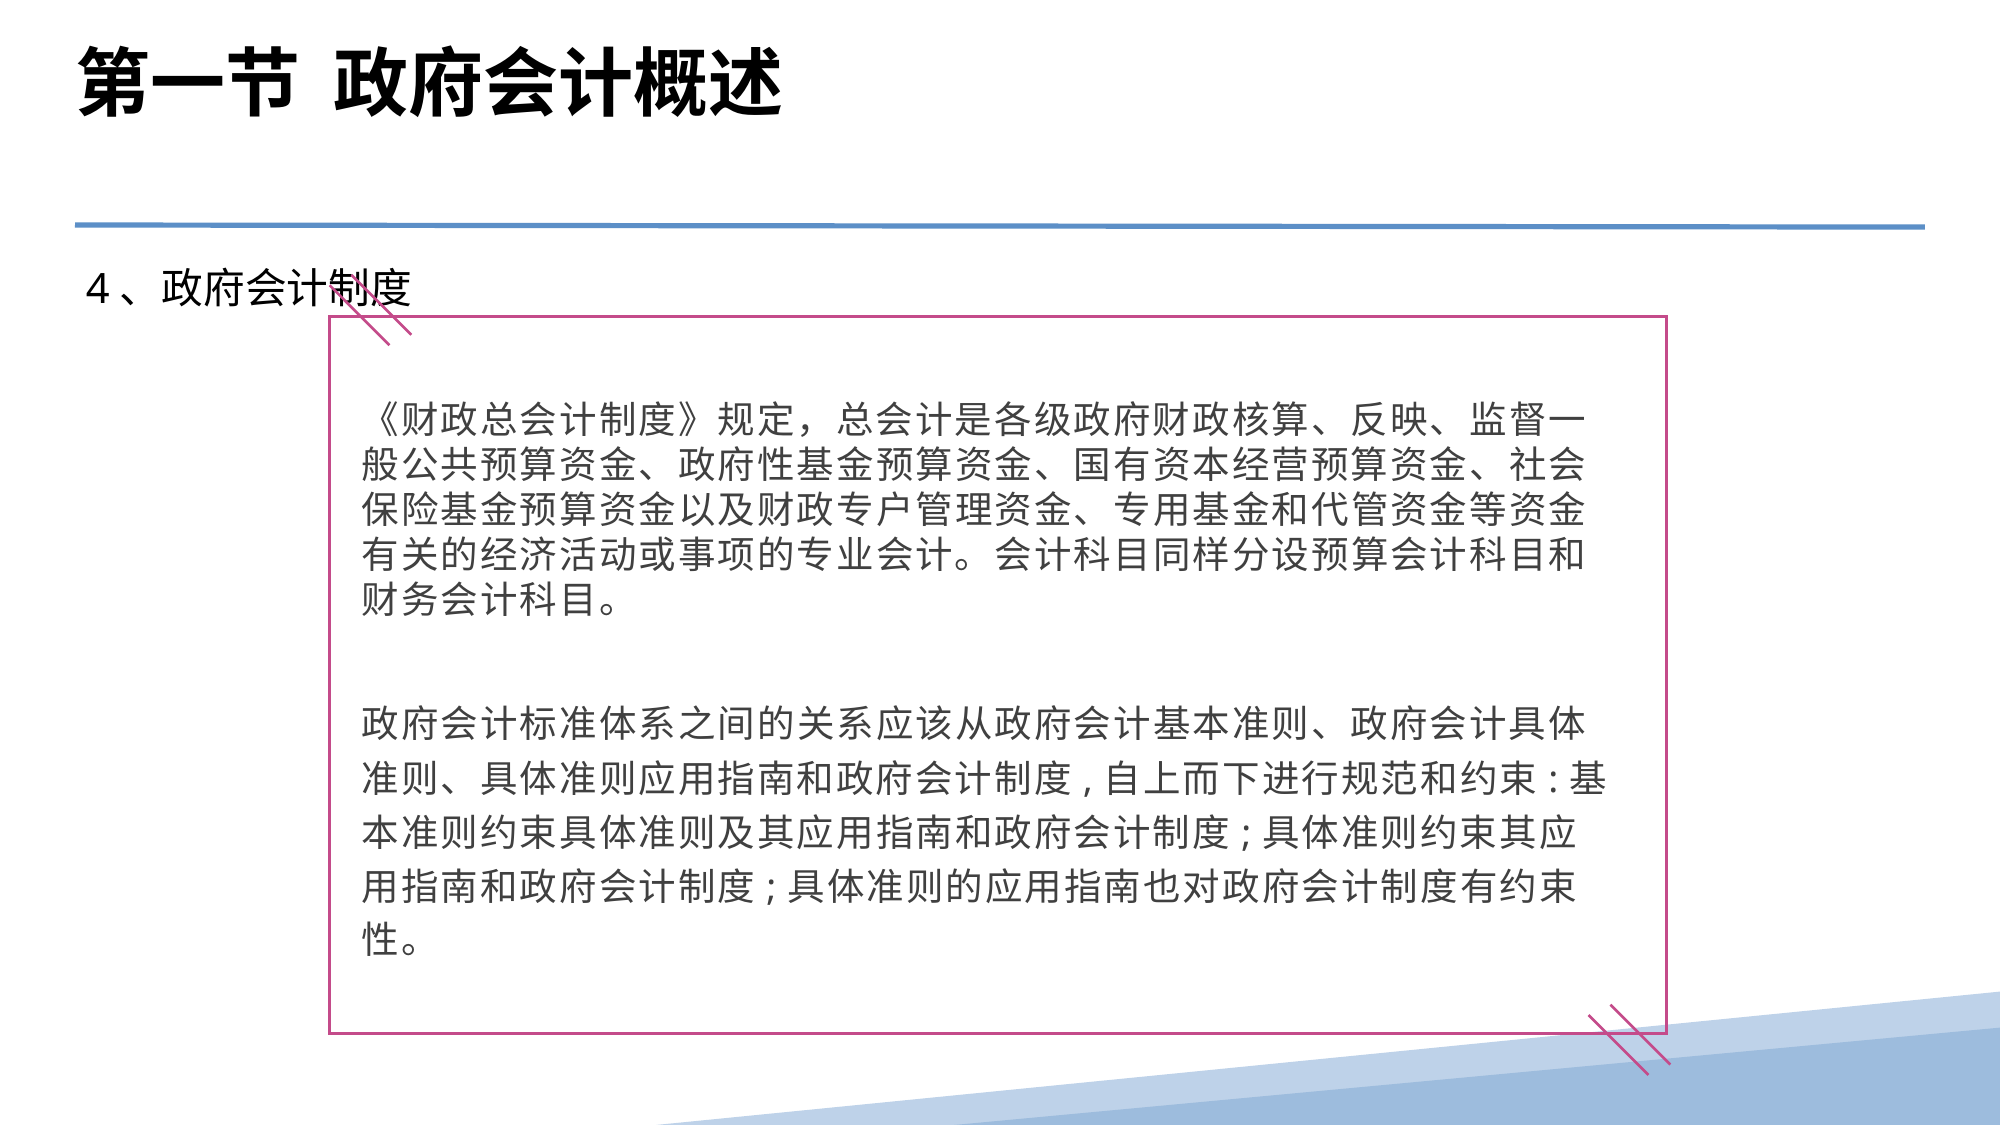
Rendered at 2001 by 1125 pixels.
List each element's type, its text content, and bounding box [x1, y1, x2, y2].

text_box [1588, 1015, 1649, 1075]
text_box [656, 991, 2000, 1125]
text_box [328, 316, 1668, 1034]
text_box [329, 285, 390, 346]
text_box 《财政总会计制度》规定，总会计是各级政府财政核算、反映、监督一般公共预算资金、政府性基金预算资金、国有资本经营预算资金、社会保险基金预算资金以及财政专户管理资金、专用基金和代管资金等资金有关的经济活动或事项的专业会计。会计科目同样分设预算会计科目和财务会计科目。 政府会计标准体系之间的关系应该从政府会计基本准则、政府会计具体准则、具体准则应用指南和政府会计制度,自上而下进行规范和约束:基本准则约束具体准则及其应用指南和政府会计制度;具体准则约束其应用指南和政府会计制度;具体准则的应用指南也对政府会计制度有约束性。 [351, 351, 1627, 1006]
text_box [351, 274, 412, 335]
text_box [74, 224, 1925, 228]
text_box 4、政府会计制度 [85, 251, 1936, 327]
text_box 第一节 政府会计概述 [75, 24, 1925, 125]
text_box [1610, 1004, 1671, 1065]
